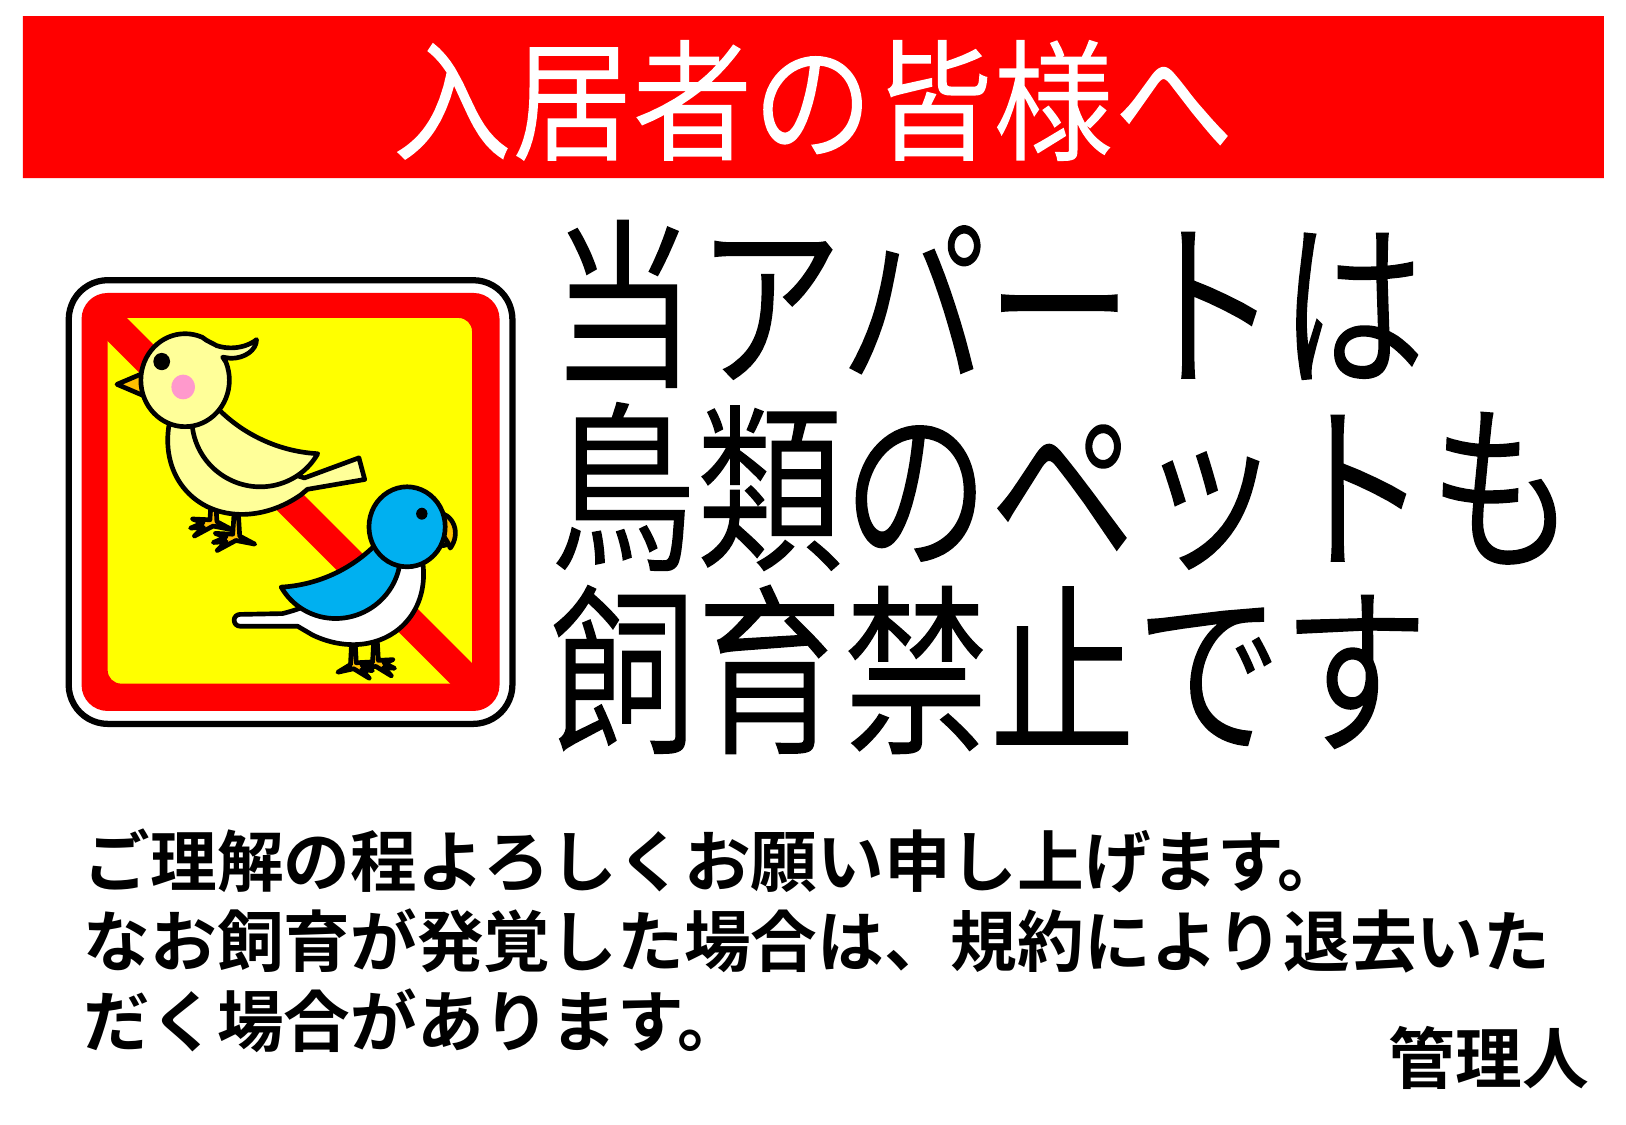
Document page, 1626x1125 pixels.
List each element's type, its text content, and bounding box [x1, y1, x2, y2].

text_box ご理解の程よろしくお願い申し上げます。 なお飼育が発覚した場合は、規約により退去いただく場合があります。 [68, 812, 1569, 1068]
text_box 管理人 [566, 1009, 1604, 1105]
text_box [68, 279, 513, 725]
text_box [21, 14, 1606, 180]
